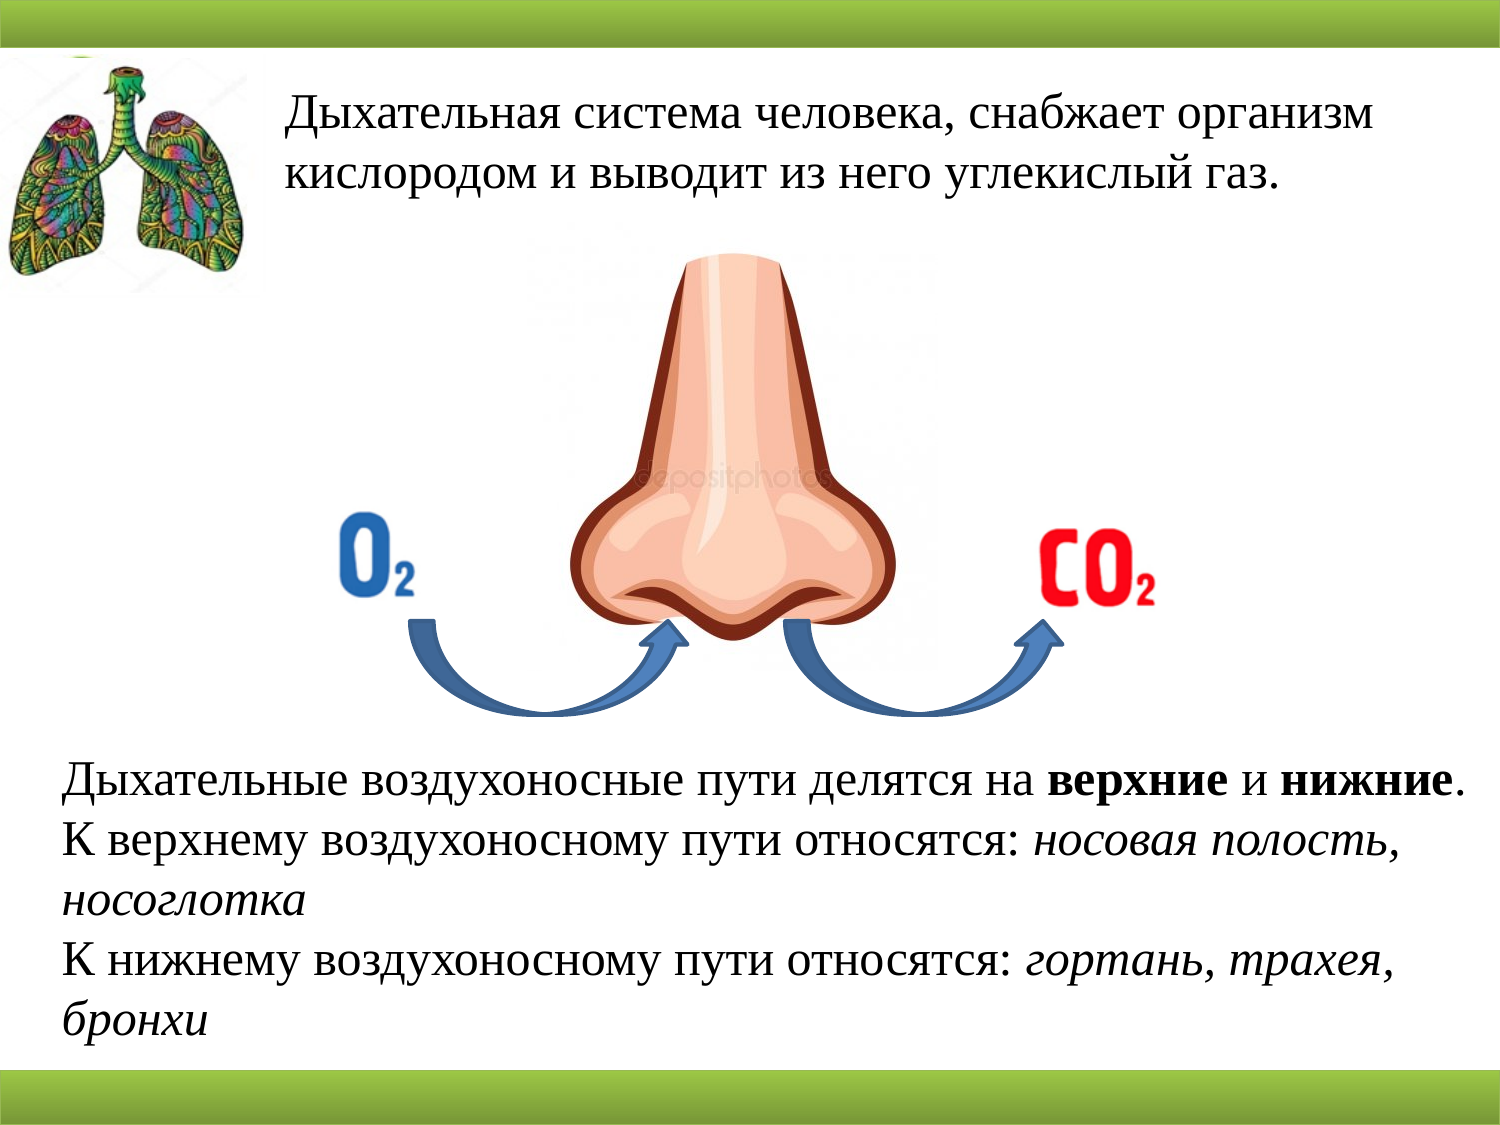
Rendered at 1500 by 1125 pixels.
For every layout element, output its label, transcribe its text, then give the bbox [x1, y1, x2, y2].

picture [327, 503, 423, 605]
picture [1031, 527, 1161, 615]
text_box Дыхательная система человека, снабжает организм кислородом и выводит из него углекислый газ. [269, 71, 1418, 252]
text_box [808, 623, 1065, 717]
picture [0, 54, 266, 298]
text_box Дыхательные воздухоносные пути делятся на верхние и нижние. К верхнему воздухоносному пути относятся: носовая полость, носоглотка К нижнему воздухоносному пути относятся: гортань, трахея, бронхи [46, 738, 1500, 1053]
text_box [407, 618, 657, 717]
picture [527, 222, 938, 671]
